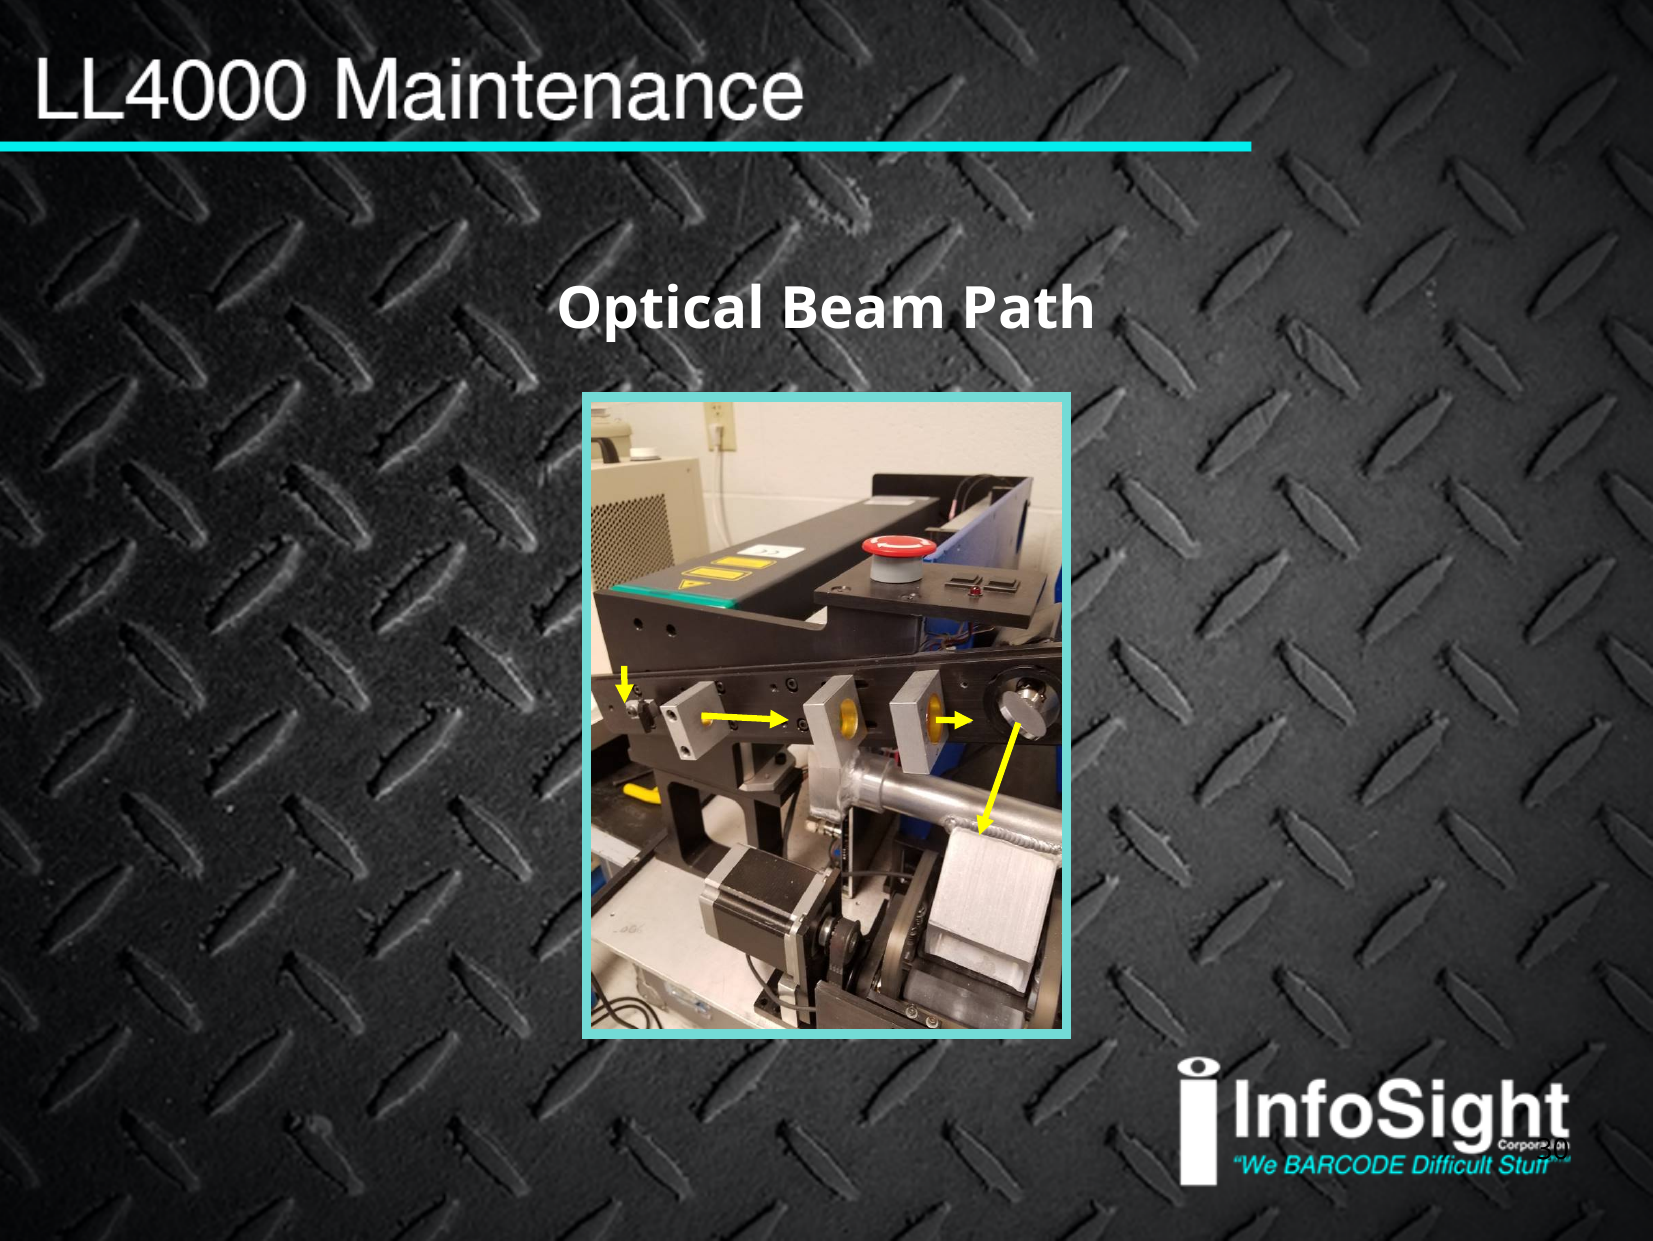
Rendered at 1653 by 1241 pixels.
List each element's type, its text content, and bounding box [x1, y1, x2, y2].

slide_number 30 [1185, 1130, 1570, 1215]
text_box Optical Beam Path [0, 266, 1653, 338]
picture [0, 338, 1653, 1241]
picture [0, 0, 1653, 266]
